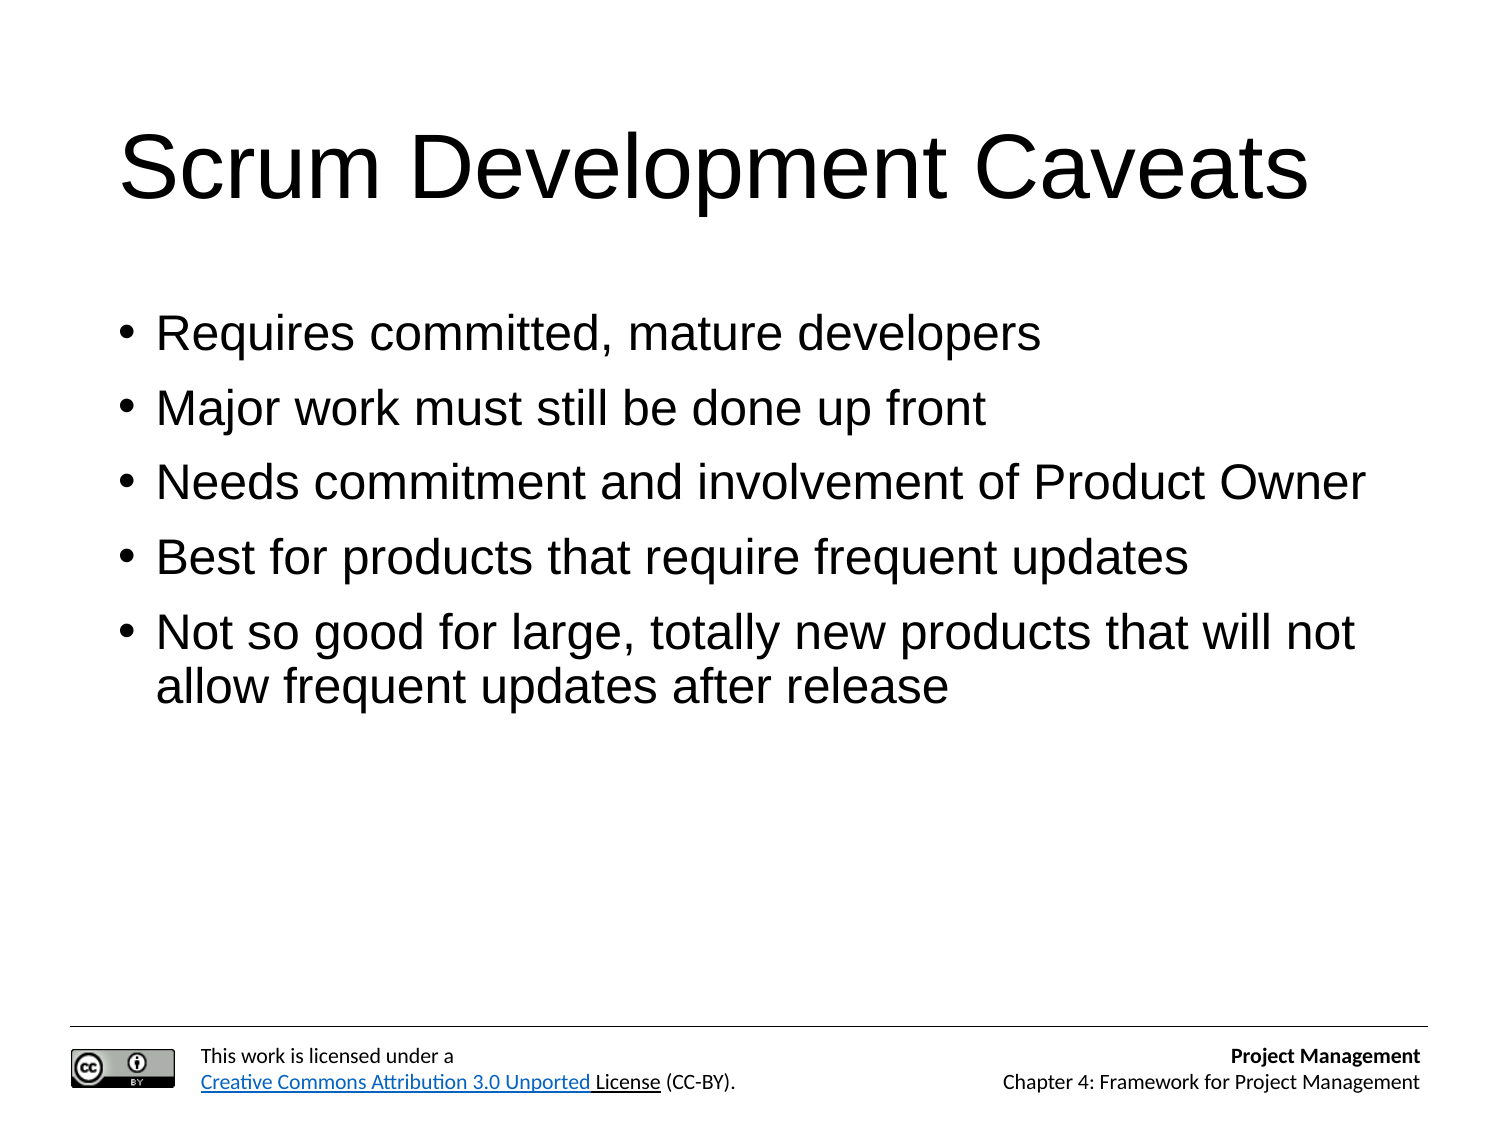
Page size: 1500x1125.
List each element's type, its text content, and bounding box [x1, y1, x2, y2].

title Scrum Development Caveats [103, 59, 1397, 278]
list Requires committed, mature developers Major work must still be done up front Needs commitment and involvement of Product Owner Best for products that require frequent updates Not so good for large, totally new products that will not allow frequent updates after release [103, 299, 1397, 1014]
picture [71, 1049, 175, 1088]
